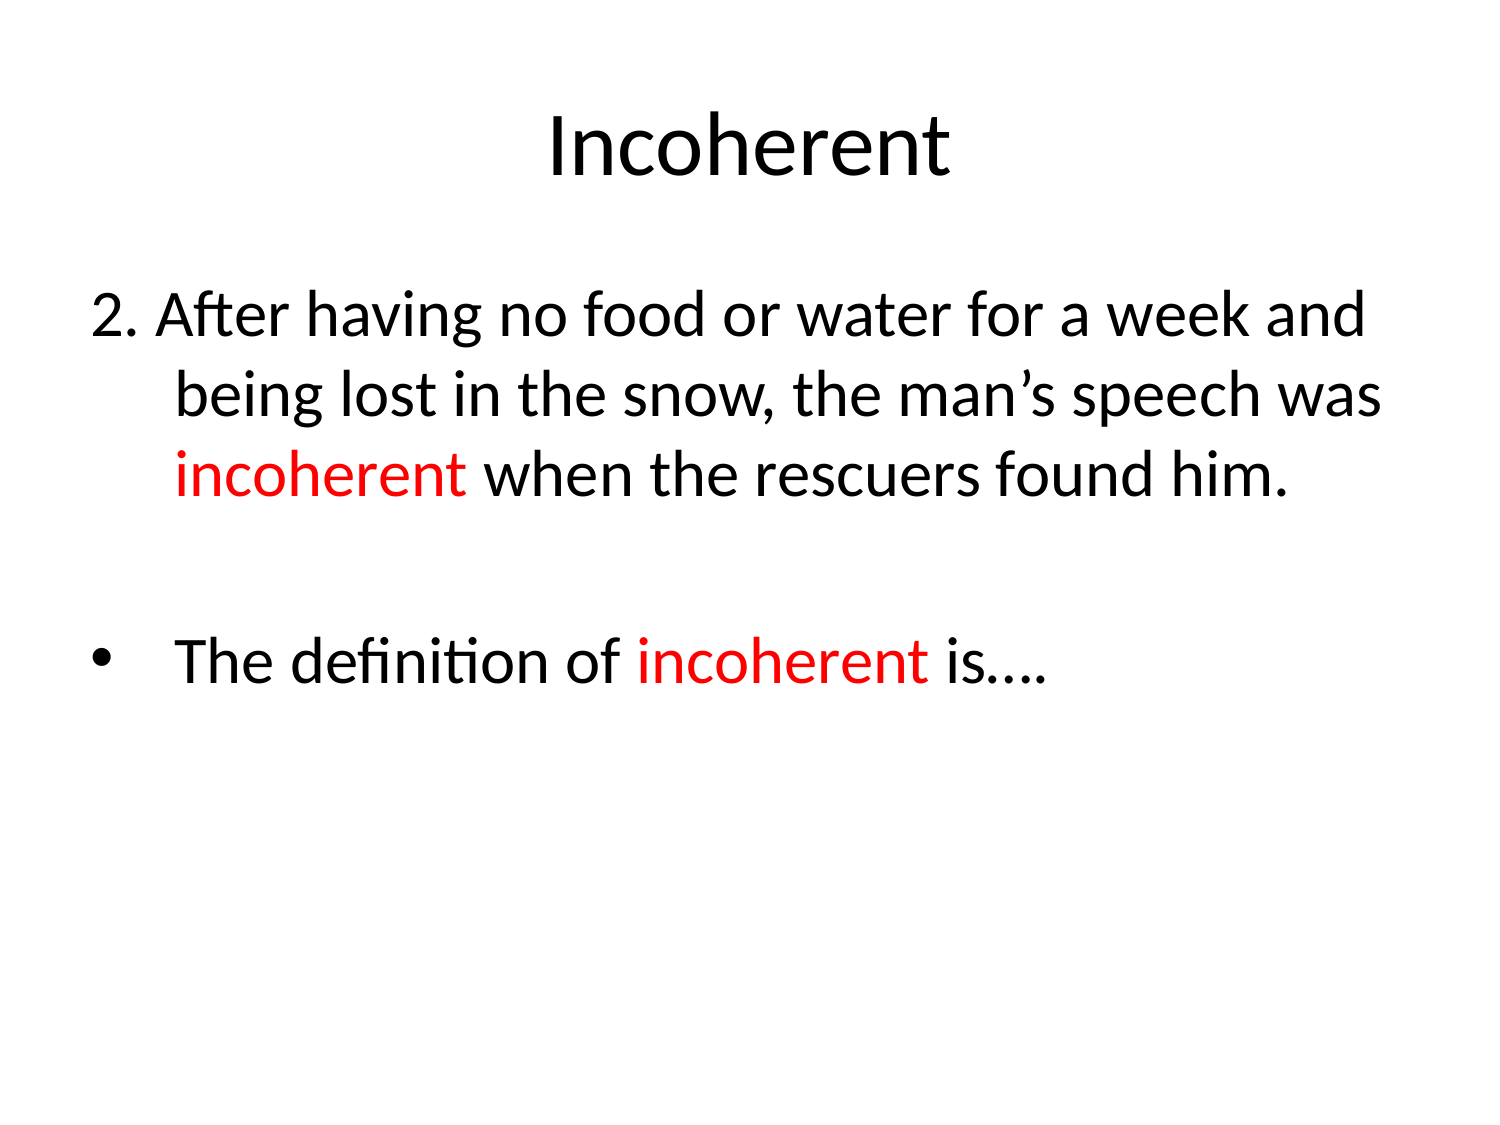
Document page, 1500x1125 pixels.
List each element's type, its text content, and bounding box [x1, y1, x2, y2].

title Incoherent [75, 45, 1425, 233]
list 2. After having no food or water for a week and being lost in the snow, the man’s speech was incoherent when the rescuers found him. The definition of incoherent is…. [75, 262, 1425, 1005]
